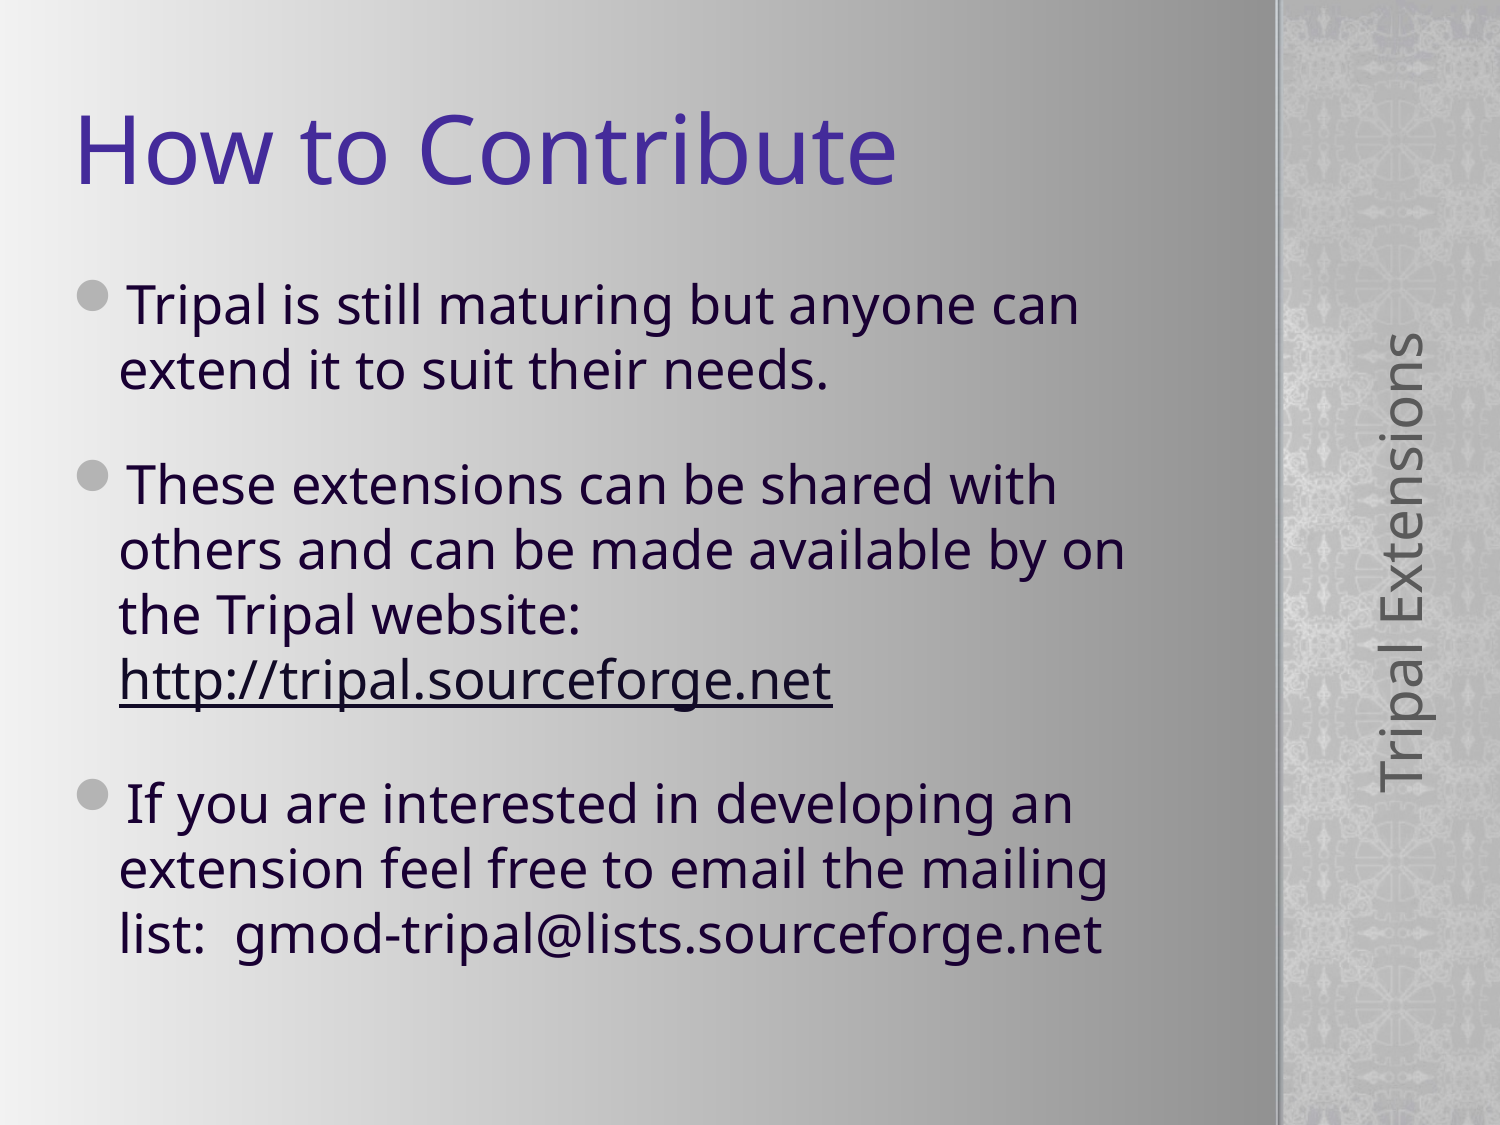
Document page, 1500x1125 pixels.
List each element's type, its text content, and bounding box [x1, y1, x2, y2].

title How to Contribute [57, 86, 1220, 207]
list Tripal is still maturing but anyone can extend it to suit their needs. These extensions can be shared with others and can be made available by on the Tripal website: http://tripal.sourceforge.net If you are interested in developing an extension feel free to email the mailing list: gmod-tripal@lists.sourceforge.net [57, 262, 1220, 1005]
picture [1275, 0, 1500, 1125]
